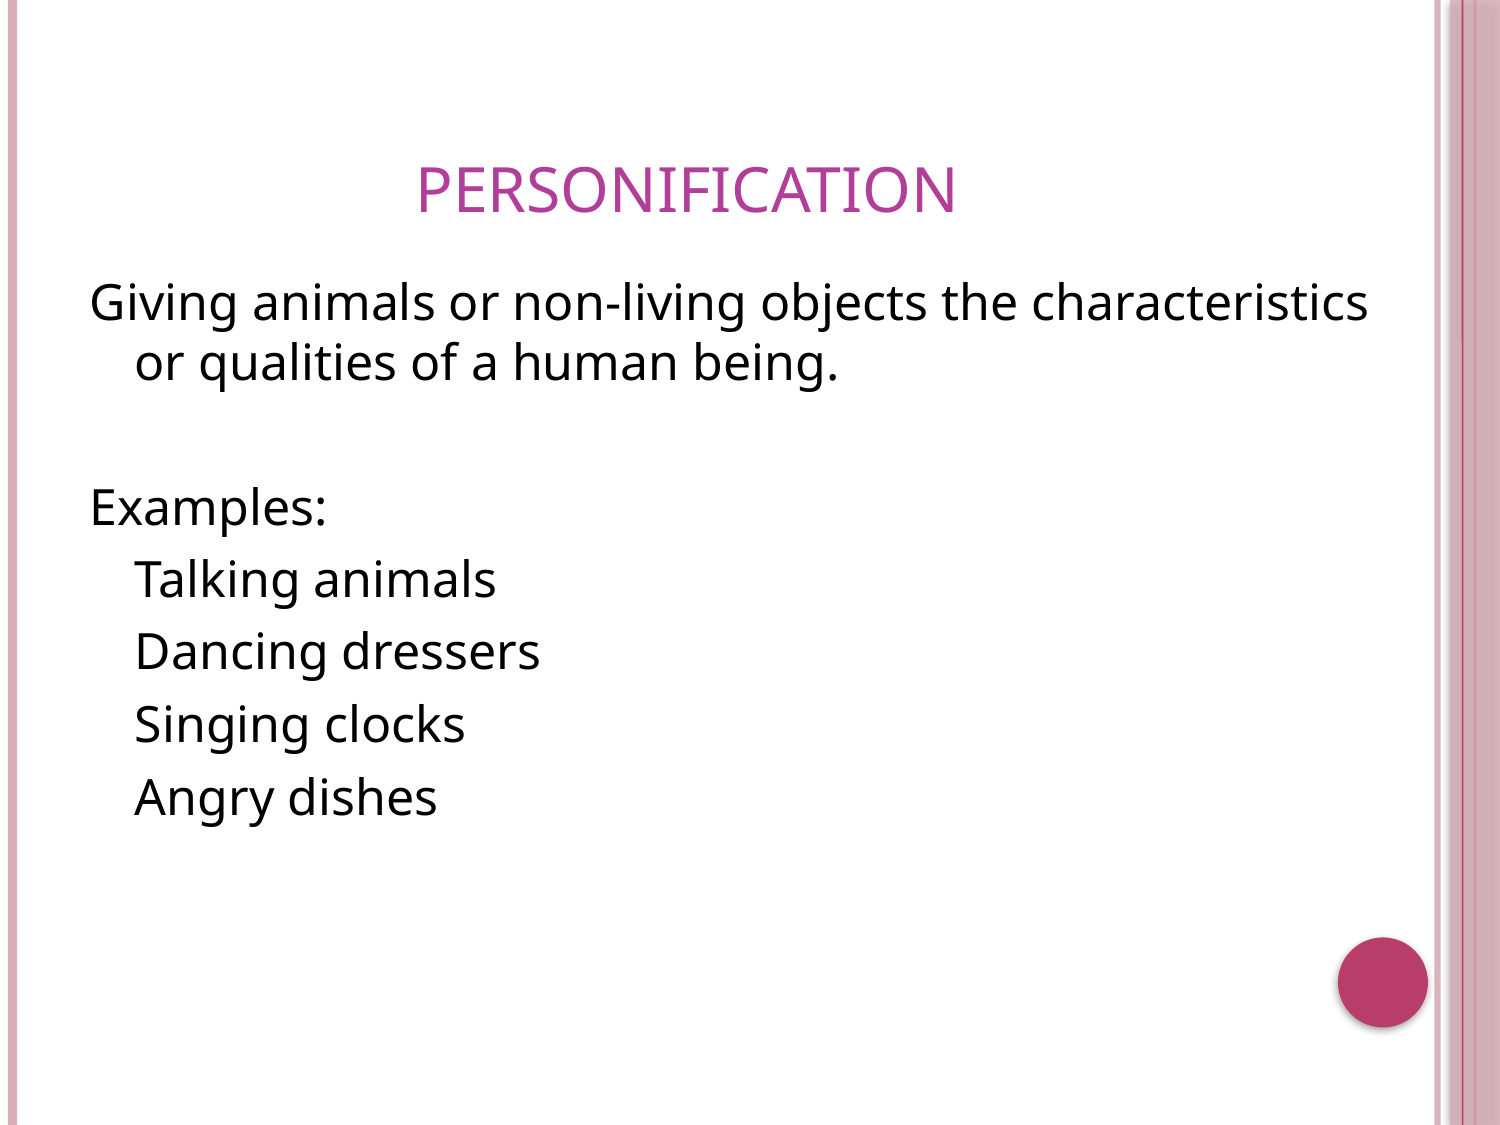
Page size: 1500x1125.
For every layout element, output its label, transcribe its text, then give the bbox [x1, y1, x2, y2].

list Giving animals or non-living objects the characteristics or qualities of a human being. Examples: Talking animals Dancing dressers Singing clocks Angry dishes [75, 262, 1425, 1062]
title PERSONIFICATION [75, 45, 1300, 233]
